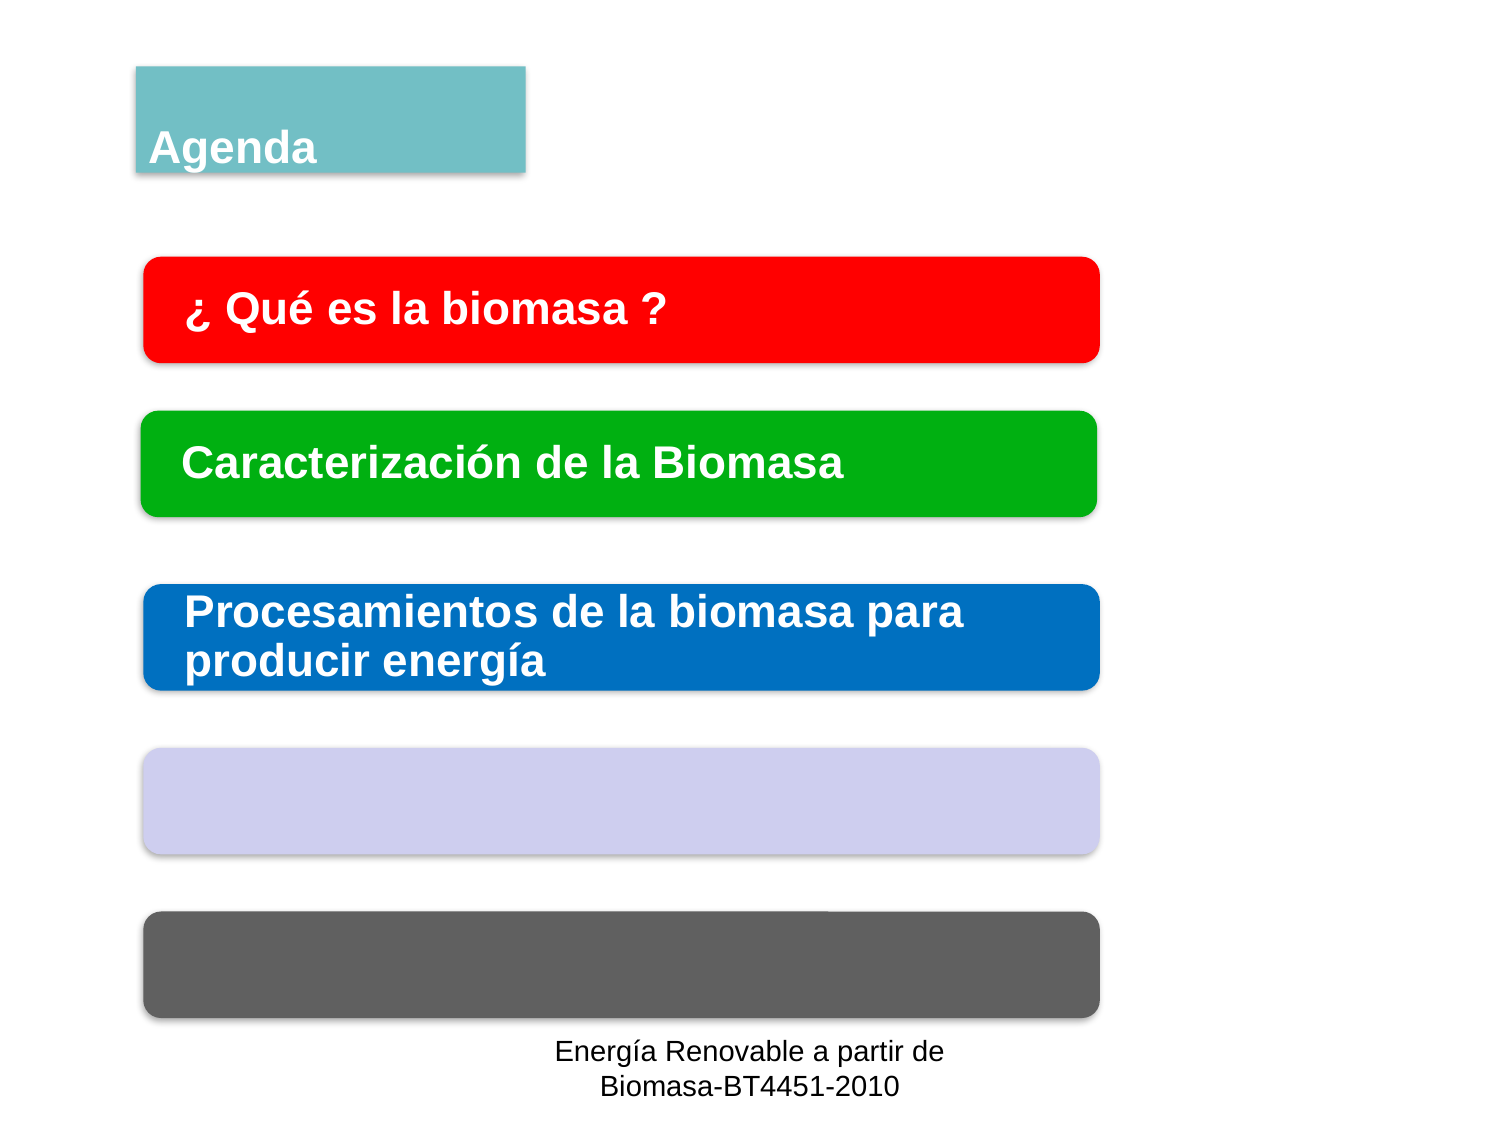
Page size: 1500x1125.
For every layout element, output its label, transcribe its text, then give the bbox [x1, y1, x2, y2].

text_box Agenda [135, 66, 526, 173]
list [74, 245, 1442, 1067]
footer Energía Renovable a partir de Biomasa-BT4451-2010 [512, 1074, 988, 1103]
